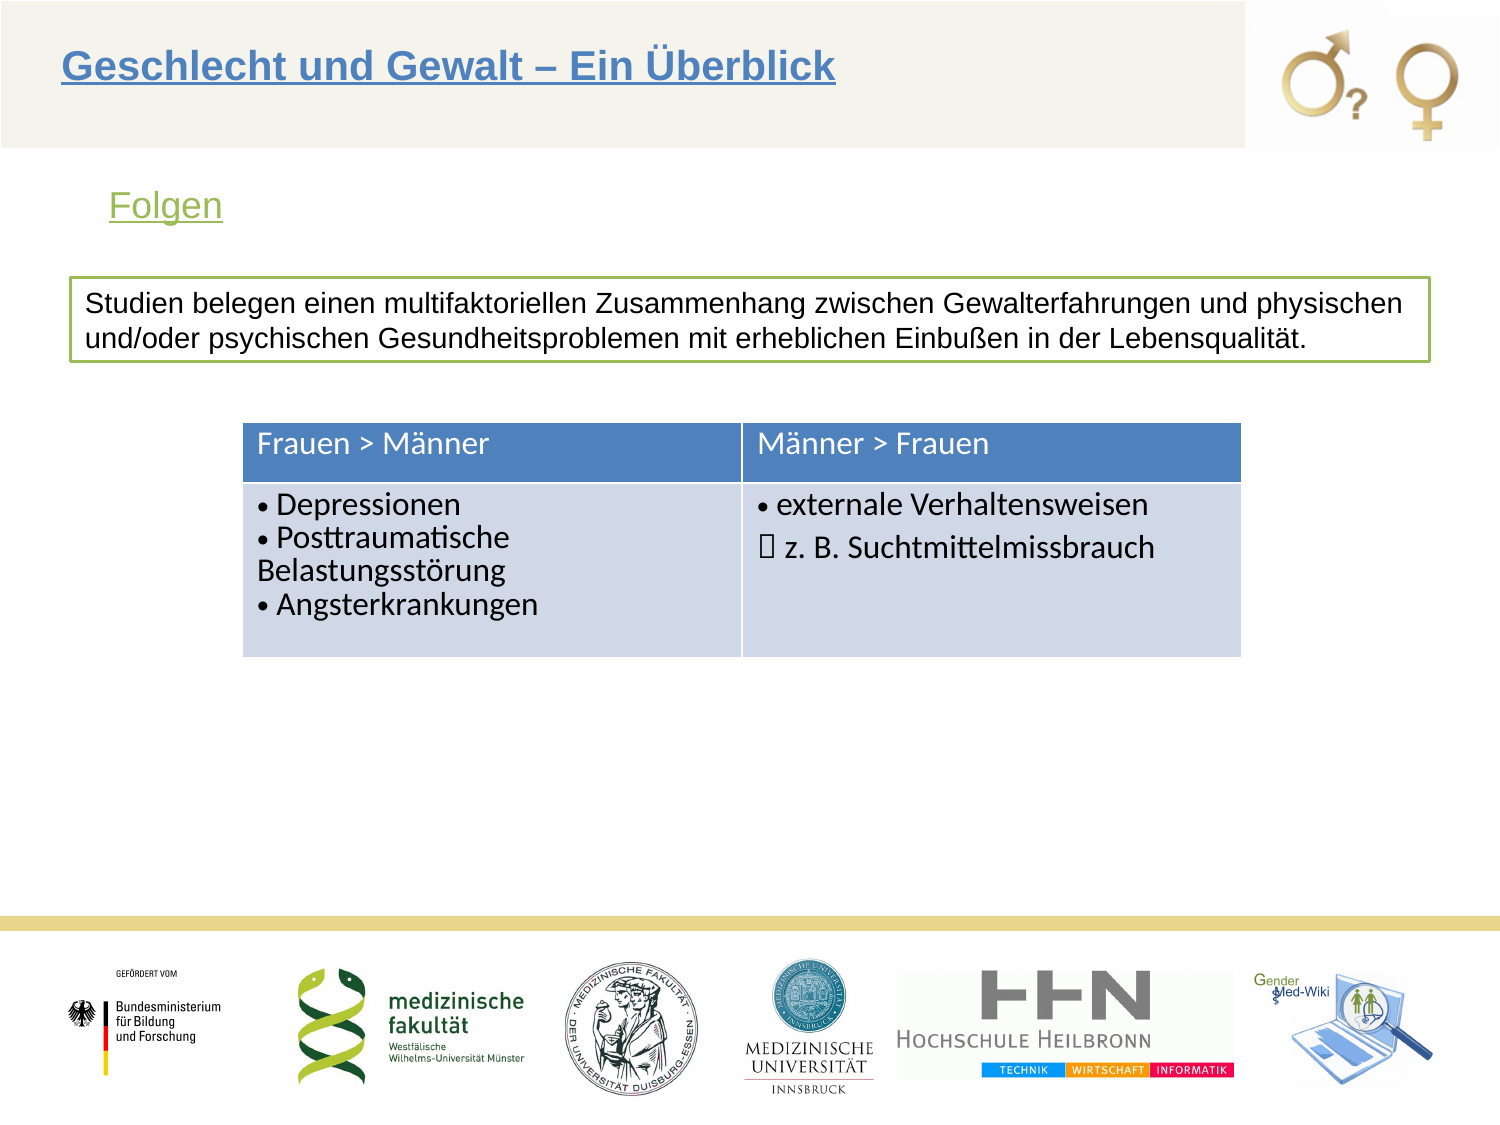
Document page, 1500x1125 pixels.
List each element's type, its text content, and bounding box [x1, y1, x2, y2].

picture [1246, 965, 1453, 1087]
table_cell Depressionen Posttraumatische Belastungsstörung Angsterkrankungen [243, 484, 741, 657]
text_box Folgen [93, 173, 1079, 279]
table_header Männer > Frauen [743, 423, 1241, 482]
text_box Geschlecht und Gewalt – Ein Überblick [46, 31, 1127, 96]
picture [1245, 0, 1500, 149]
table_cell externale Verhaltensweisen  z. B. Suchtmittelmissbrauch [743, 484, 1241, 657]
text_box Studien belegen einen multifaktoriellen Zusammenhang zwischen Gewalterfahrungen und physischen und/oder psychischen Gesundheitsproblemen mit erheblichen Einbußen in der Lebensqualität. [70, 277, 1430, 362]
table_header Frauen > Männer [243, 423, 741, 482]
picture [47, 952, 255, 1100]
picture [298, 952, 1234, 1100]
